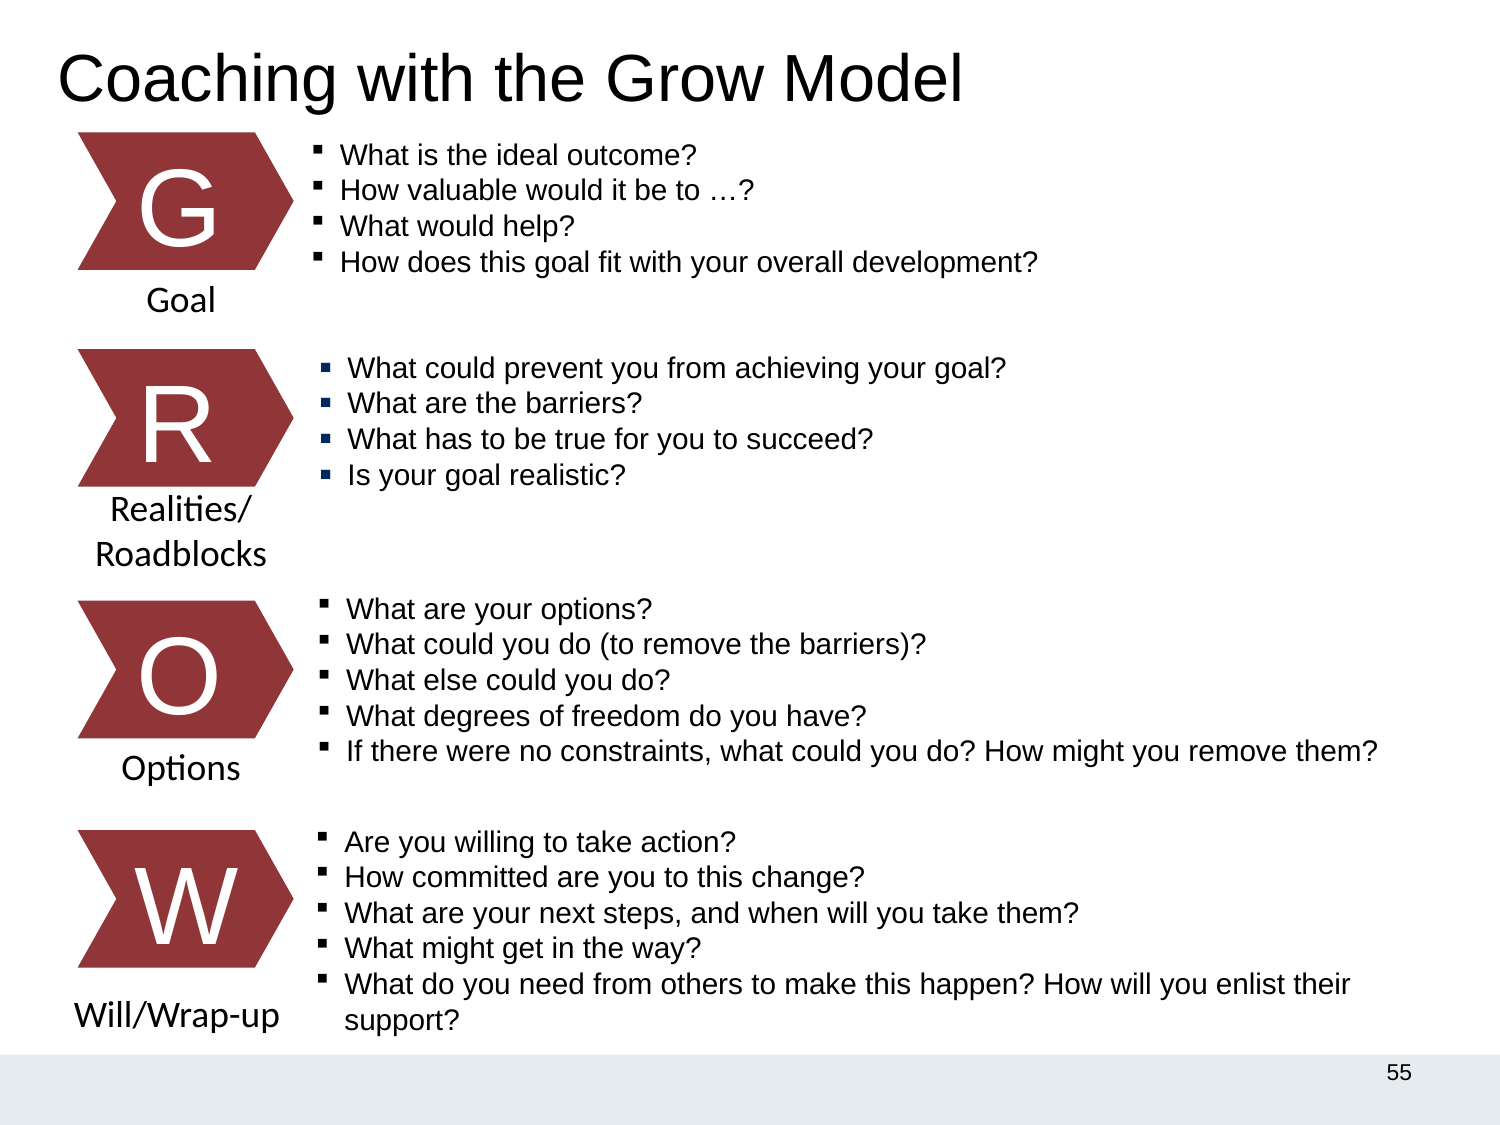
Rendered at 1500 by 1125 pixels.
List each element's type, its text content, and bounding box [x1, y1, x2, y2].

text_box Will/Wrap-up [42, 983, 312, 1042]
text_box R [123, 345, 231, 477]
text_box W [121, 827, 253, 974]
text_box [78, 830, 121, 967]
title Coaching with the Grow Model [42, 43, 1464, 106]
text_box Realities/ Roadblocks [28, 477, 334, 581]
text_box [231, 349, 293, 477]
text_box Are you willing to take action? How committed are you to this change? What are your next steps, and when will you take them? What might get in the way? What do you need from others to make this happen? How will you enlist their support? [315, 822, 1463, 1037]
text_box [78, 349, 123, 477]
text_box What is the ideal outcome? How valuable would it be to …? What would help? How does this goal fit with your overall development? [311, 135, 1394, 279]
text_box O [123, 597, 237, 736]
text_box [237, 133, 293, 268]
text_box [253, 830, 293, 967]
text_box Options [98, 736, 264, 795]
text_box 55 [1371, 1050, 1468, 1096]
text_box What could prevent you from achieving your goal? What are the barriers? What has to be true for you to succeed? Is your goal realistic? [318, 348, 1305, 492]
text_box [78, 133, 123, 270]
text_box [237, 601, 293, 736]
text_box Goal [98, 268, 265, 327]
text_box What are your options? What could you do (to remove the barriers)? What else could you do? What degrees of freedom do you have? If there were no constraints, what could you do? How might you remove them? [317, 589, 1500, 768]
text_box [78, 601, 123, 738]
text_box G [123, 128, 237, 268]
